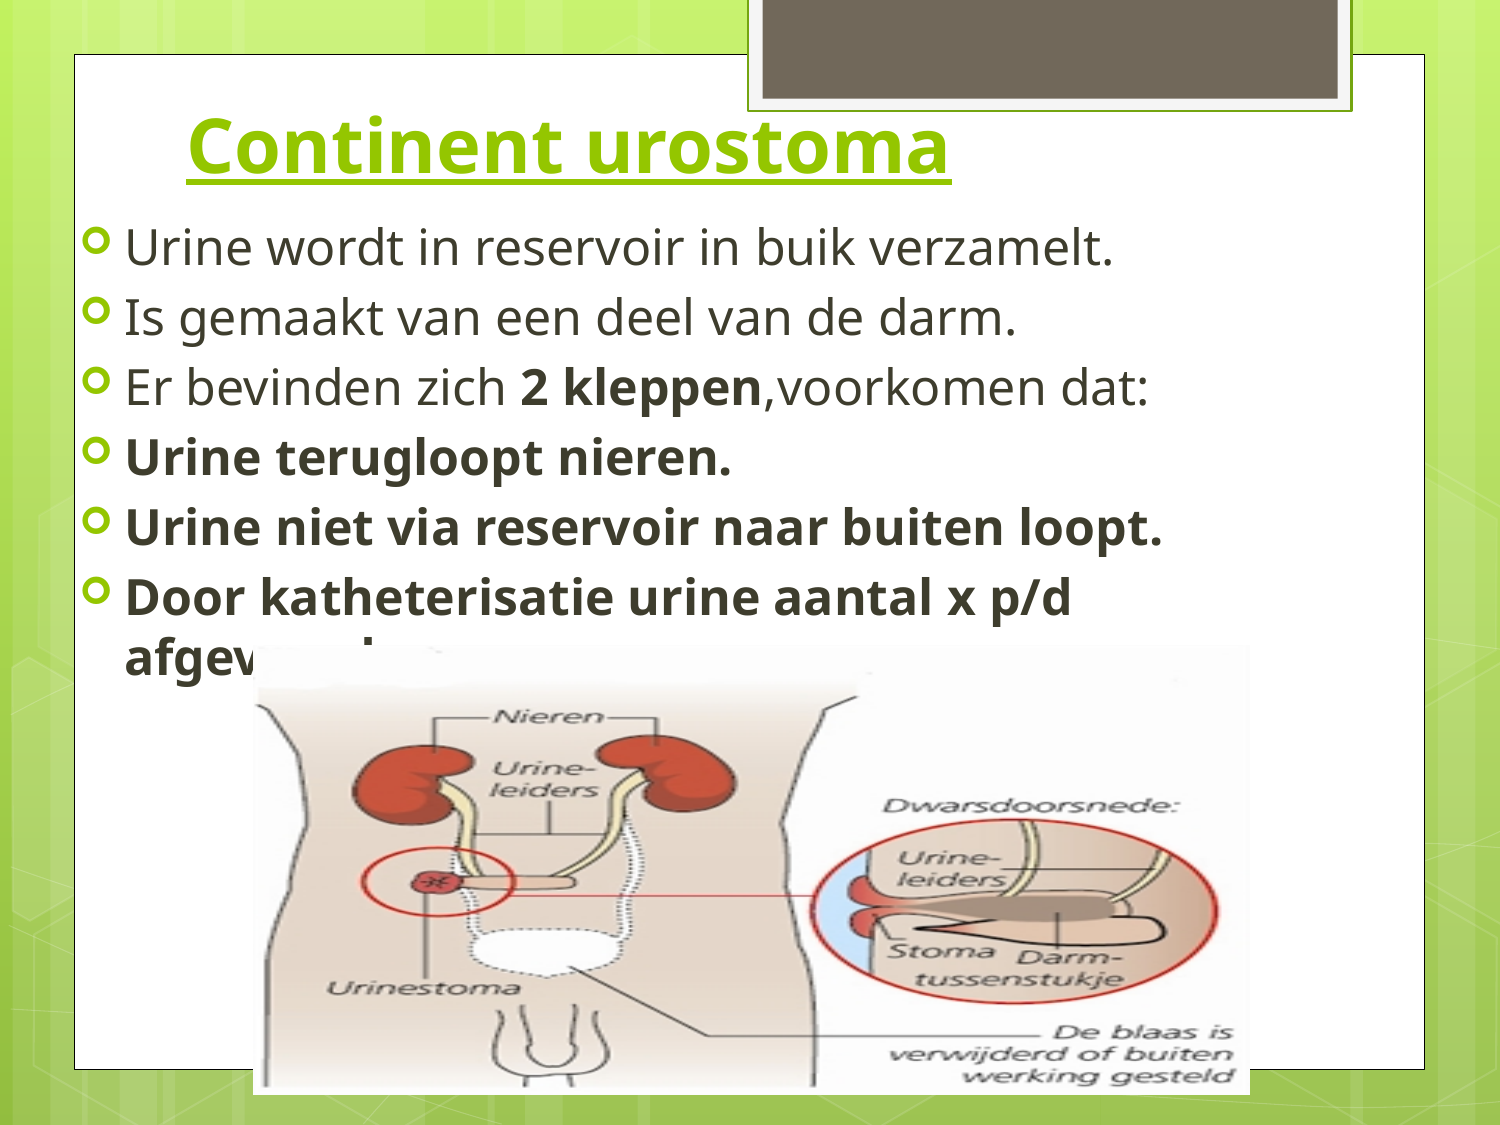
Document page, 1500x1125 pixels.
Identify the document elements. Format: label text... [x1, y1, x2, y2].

list Urine wordt in reservoir in buik verzamelt. Is gemaakt van een deel van de darm. Er bevinden zich 2 kleppen,voorkomen dat: Urine terugloopt nieren. Urine niet via reservoir naar buiten loopt. Door katheterisatie urine aantal x p/d afgevoerd. [53, 208, 1365, 957]
picture [253, 644, 1251, 1095]
title Continent urostoma [171, 90, 1324, 197]
